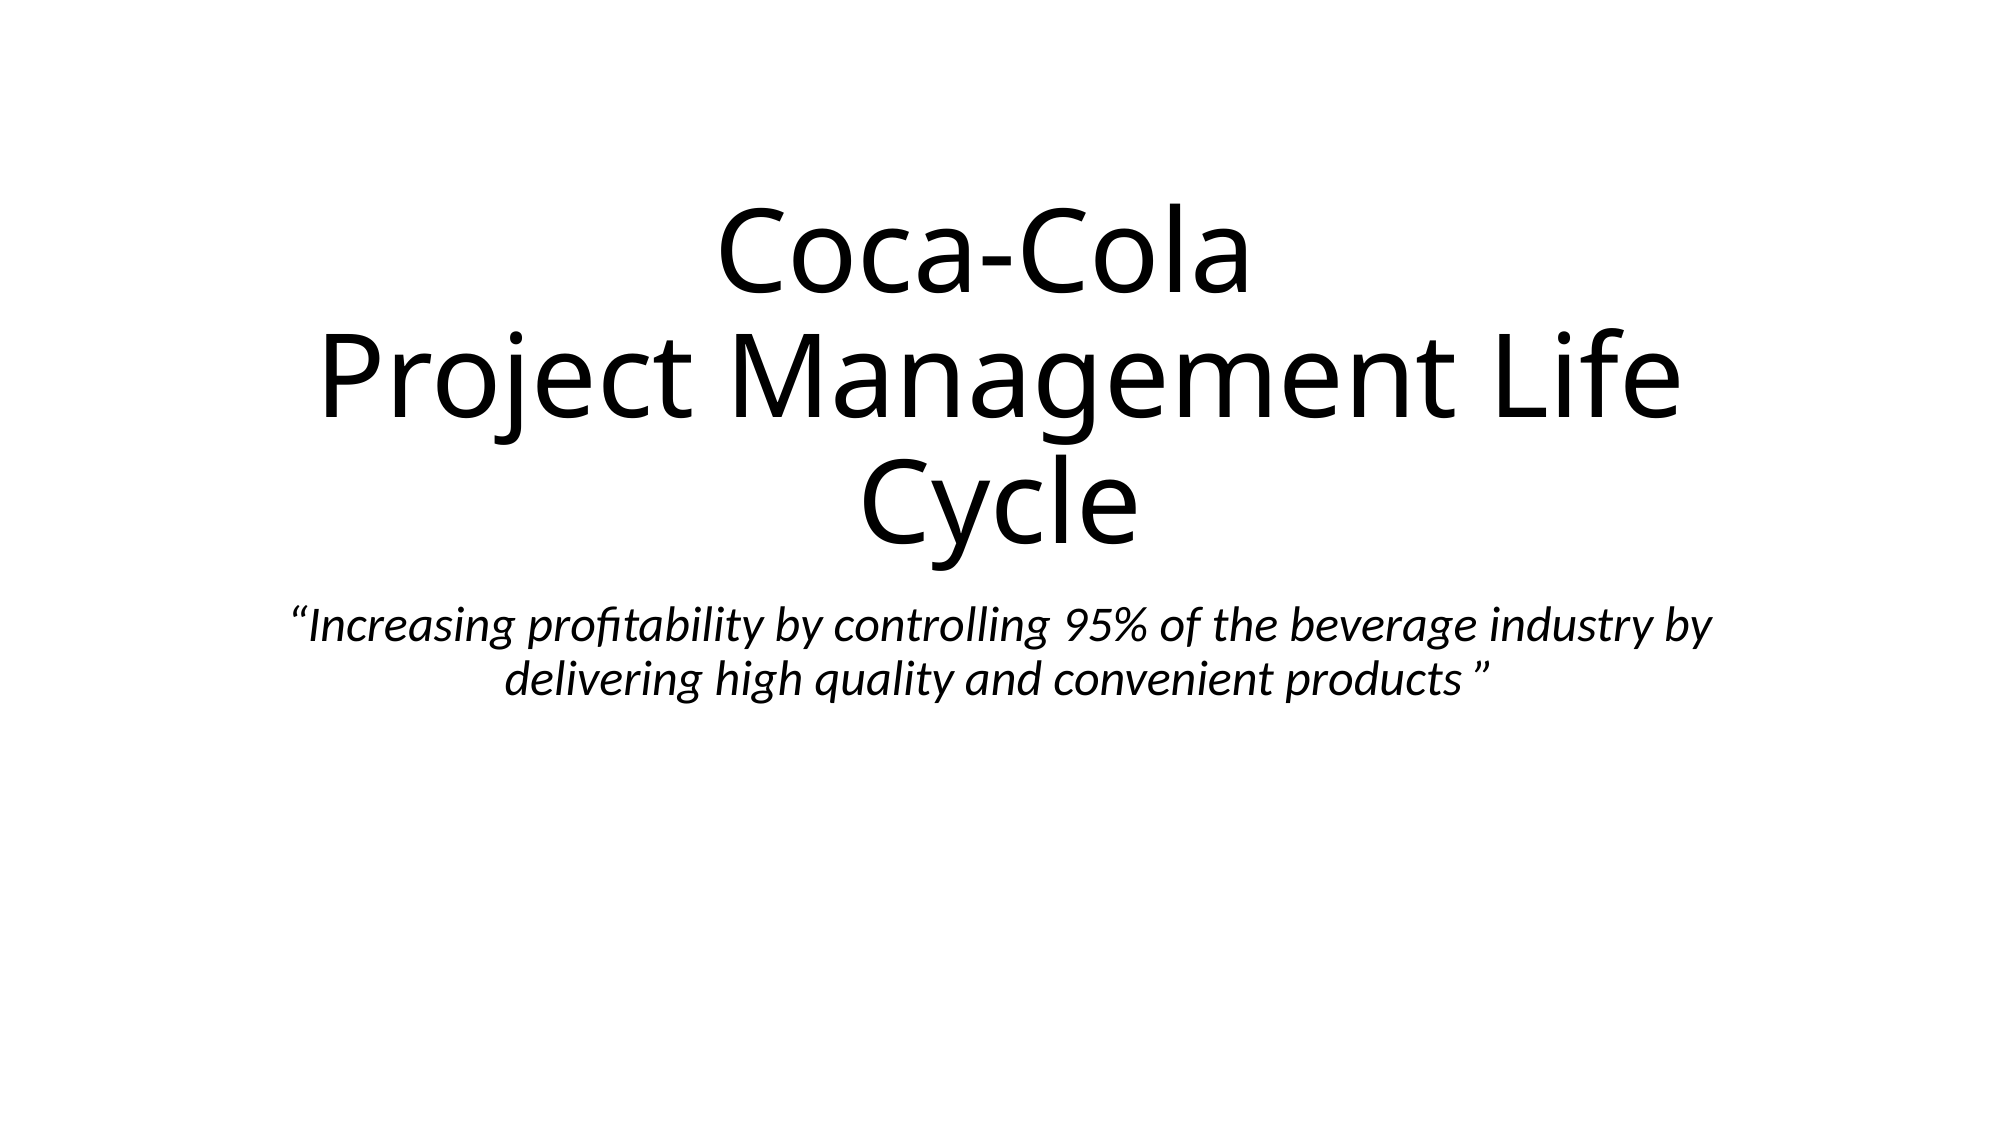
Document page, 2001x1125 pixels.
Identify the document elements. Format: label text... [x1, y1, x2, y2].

title Coca-Cola Project Management Life Cycle [249, 184, 1750, 576]
subtitle “Increasing profitability by controlling 95% of the beverage industry by delivering high quality and convenient products ” [249, 590, 1750, 863]
